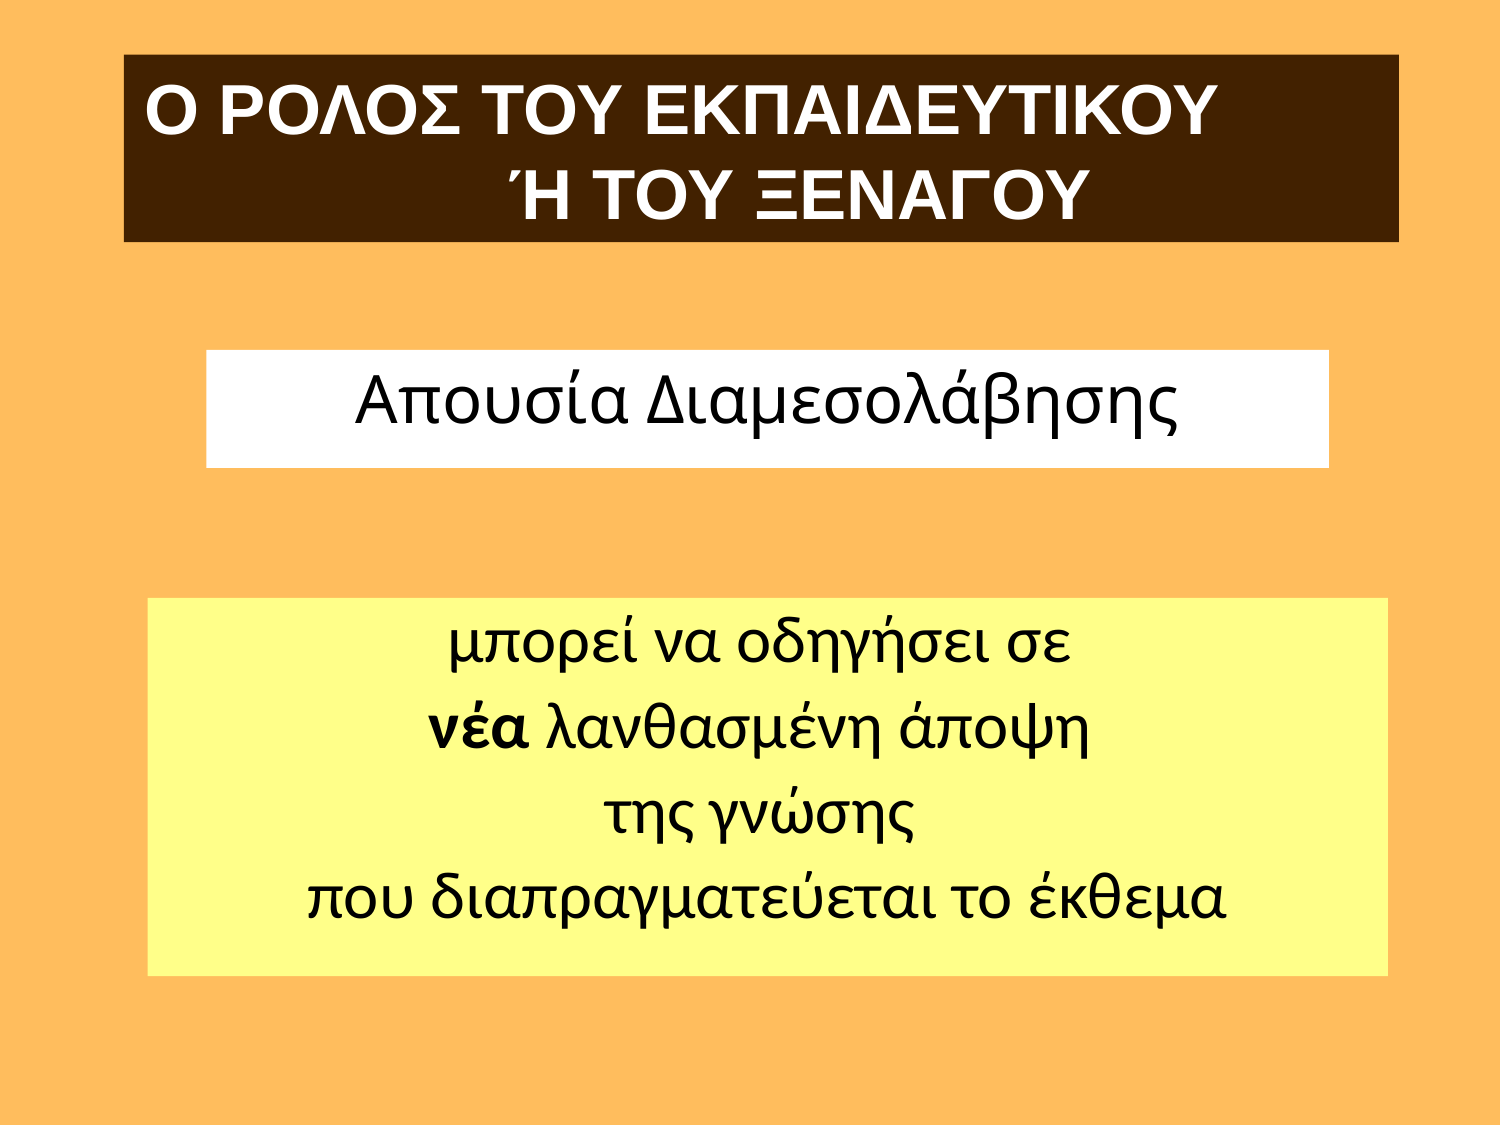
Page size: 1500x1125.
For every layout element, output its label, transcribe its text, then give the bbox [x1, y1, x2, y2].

title Ο ΡΟΛΟΣ ΤΟΥ ΕΚΠΑΙΔΕΥΤΙΚΟΥ Ή ΤΟΥ ΞΕΝΑΓΟΥ [123, 54, 1399, 243]
list μπορεί να οδηγήσει σε νέα λανθασμένη άποψη της γνώσης που διαπραγματεύεται το έκθεμα [147, 597, 1388, 977]
text_box Απουσία Διαμεσολάβησης [206, 349, 1329, 468]
